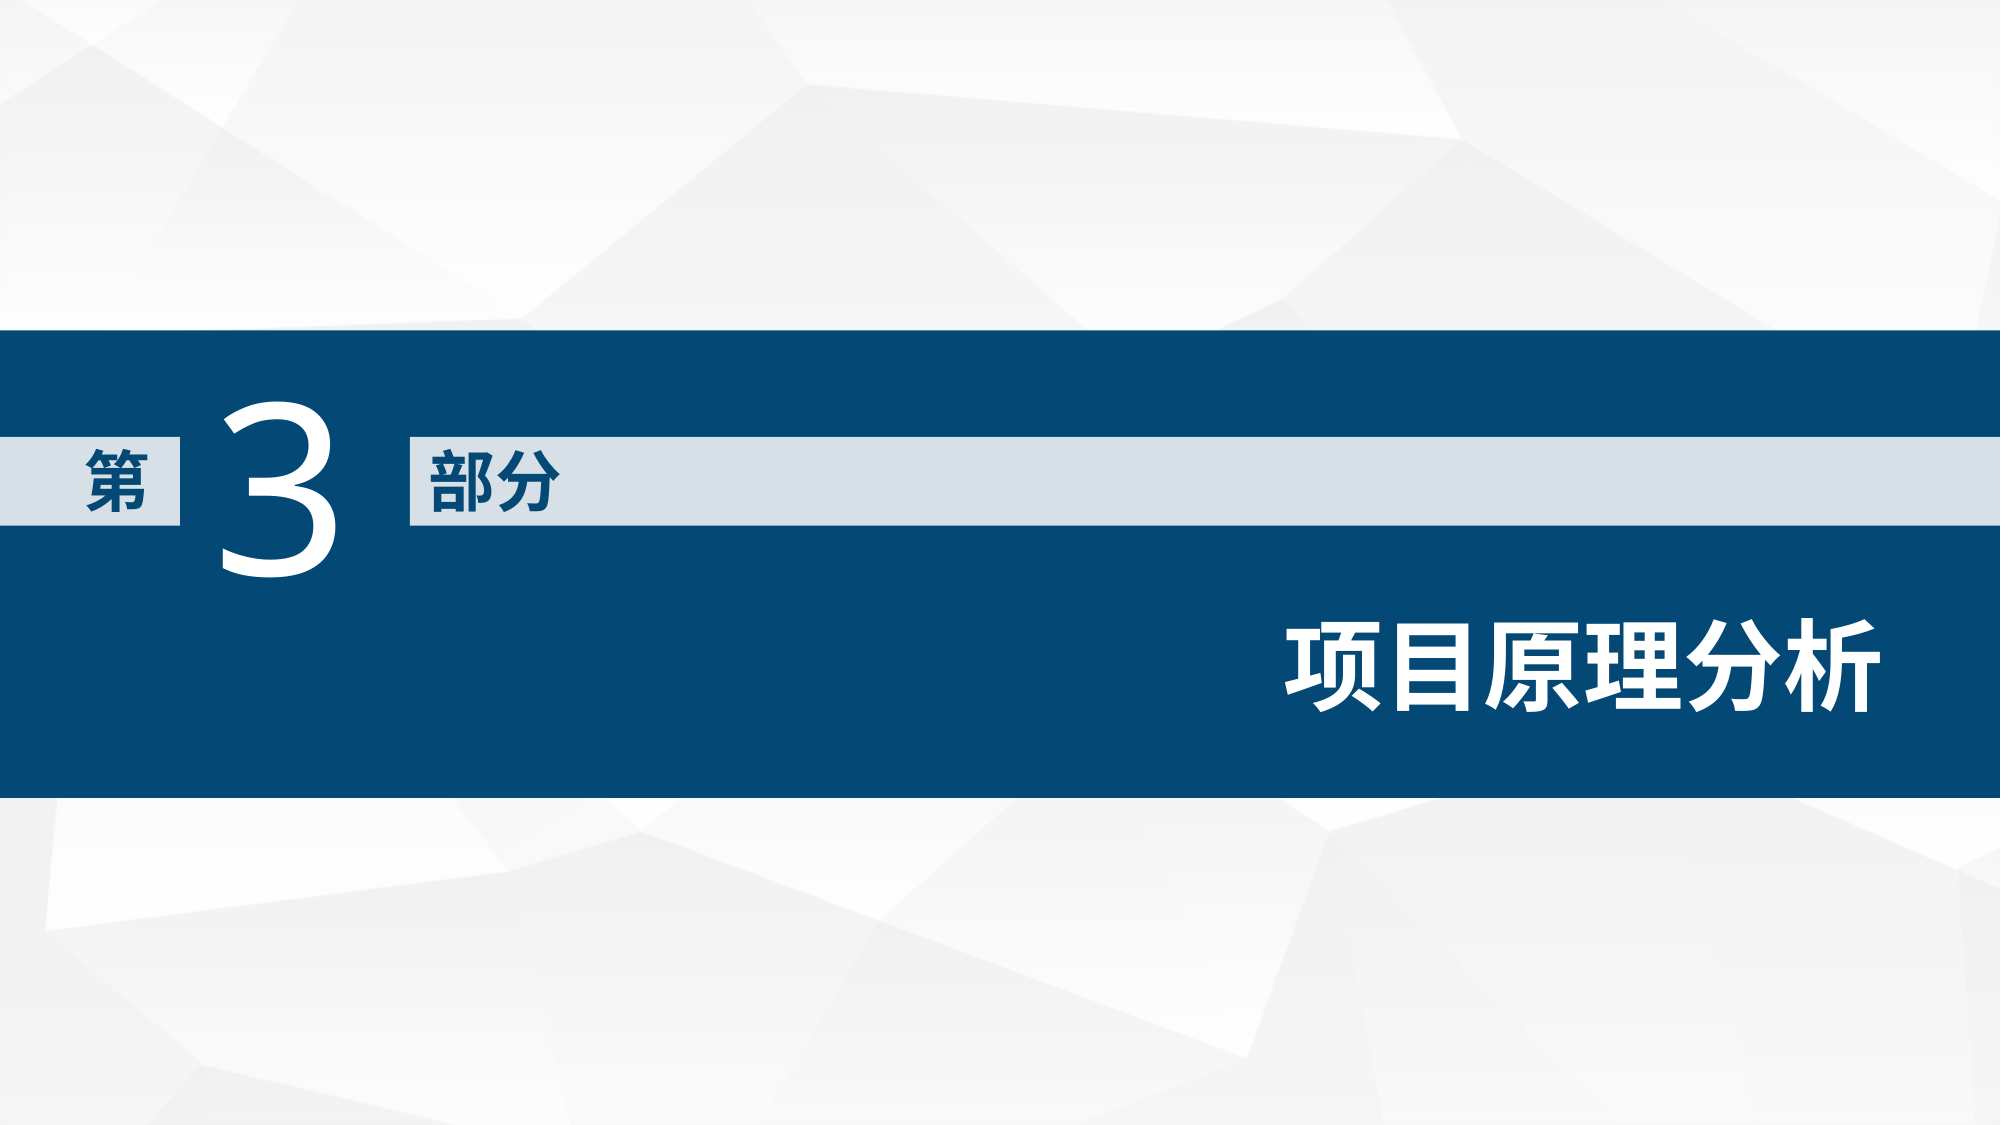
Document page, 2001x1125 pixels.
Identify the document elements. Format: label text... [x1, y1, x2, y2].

text_box 第 [68, 432, 163, 528]
text_box [0, 436, 68, 527]
text_box 项目原理分析 [1114, 595, 2000, 731]
text_box 部分 [414, 432, 705, 528]
picture [0, 0, 2001, 1125]
text_box [705, 436, 2000, 527]
text_box 3 [155, 328, 408, 631]
text_box [409, 436, 414, 527]
text_box [0, 329, 2000, 799]
